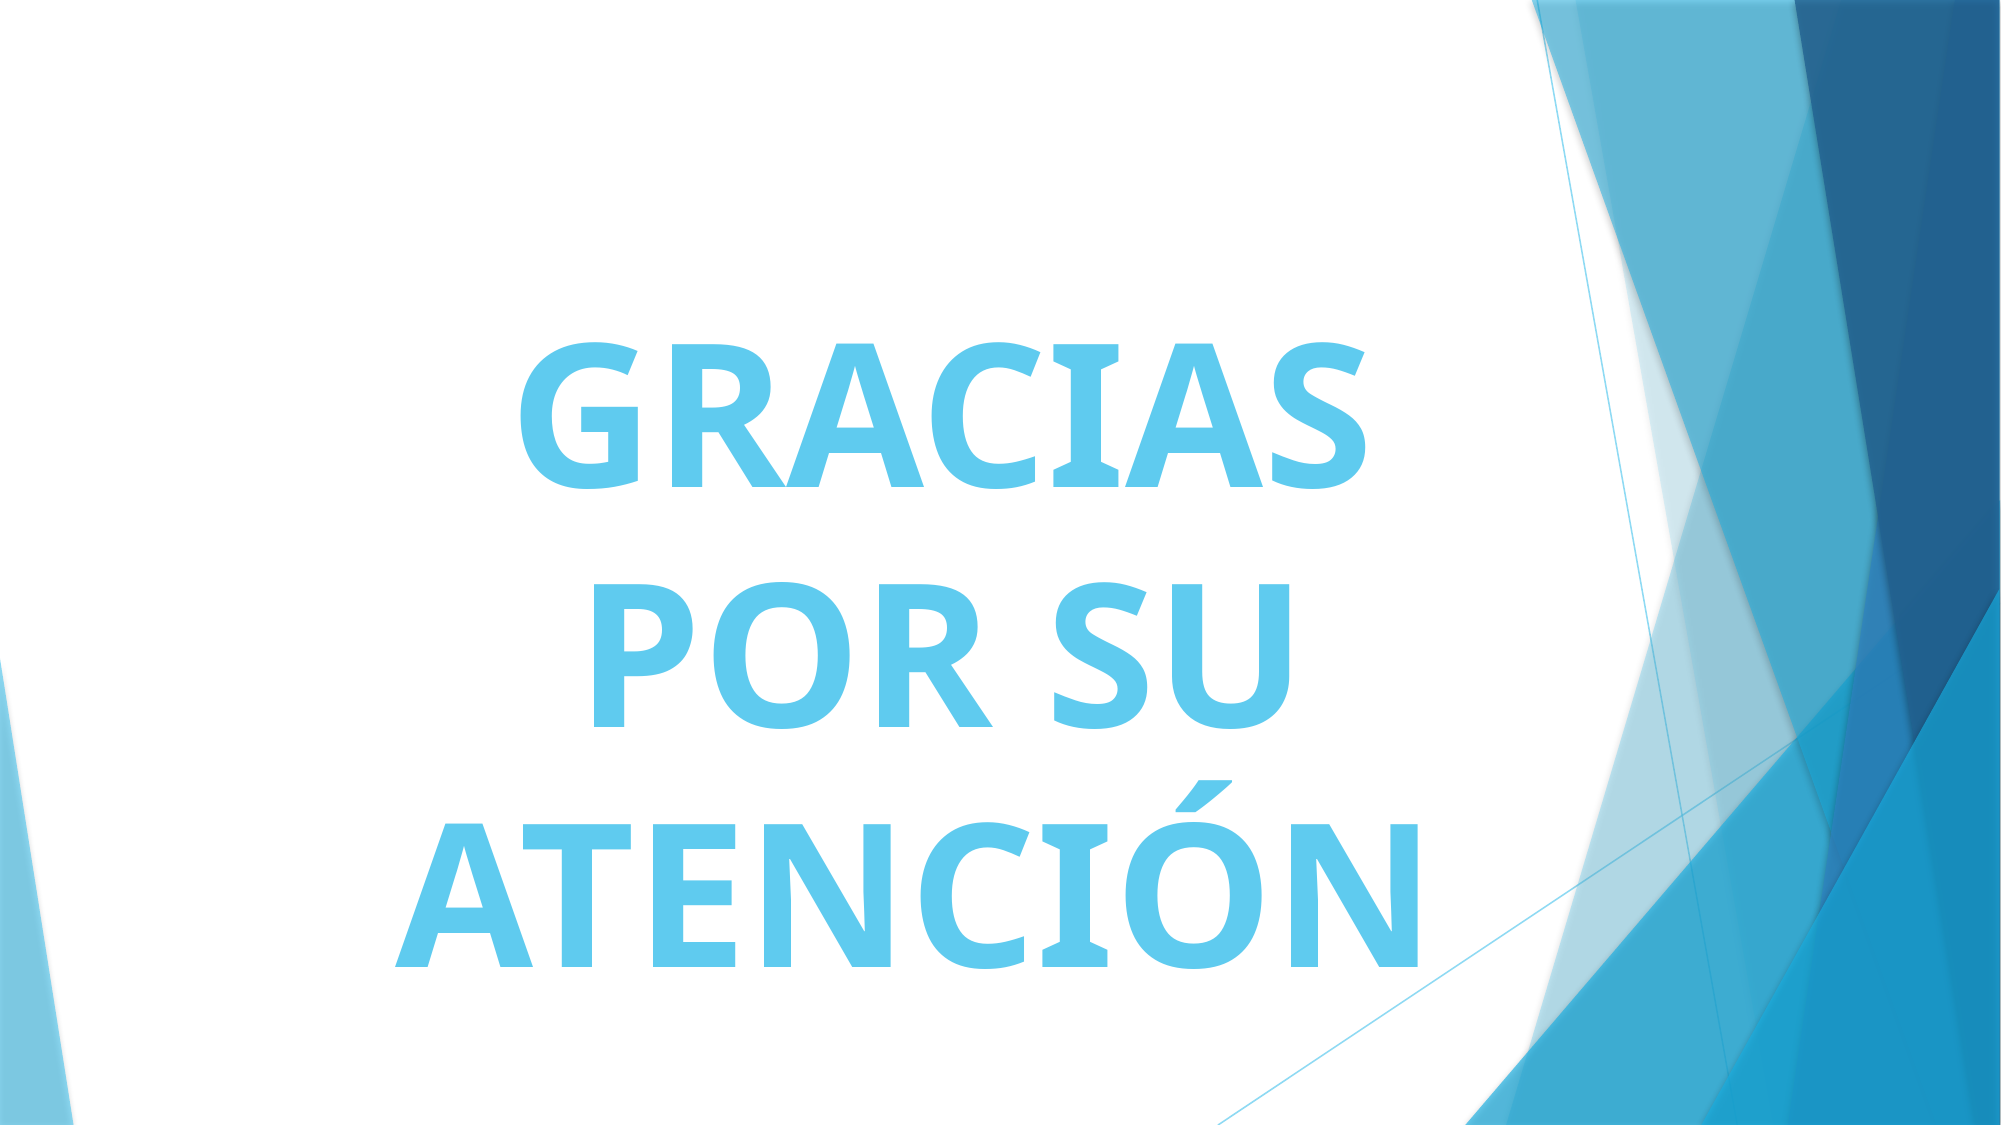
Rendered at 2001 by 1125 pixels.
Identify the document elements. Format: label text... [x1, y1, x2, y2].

title GRACIAS POR SU ATENCIÓN [261, 279, 1623, 977]
